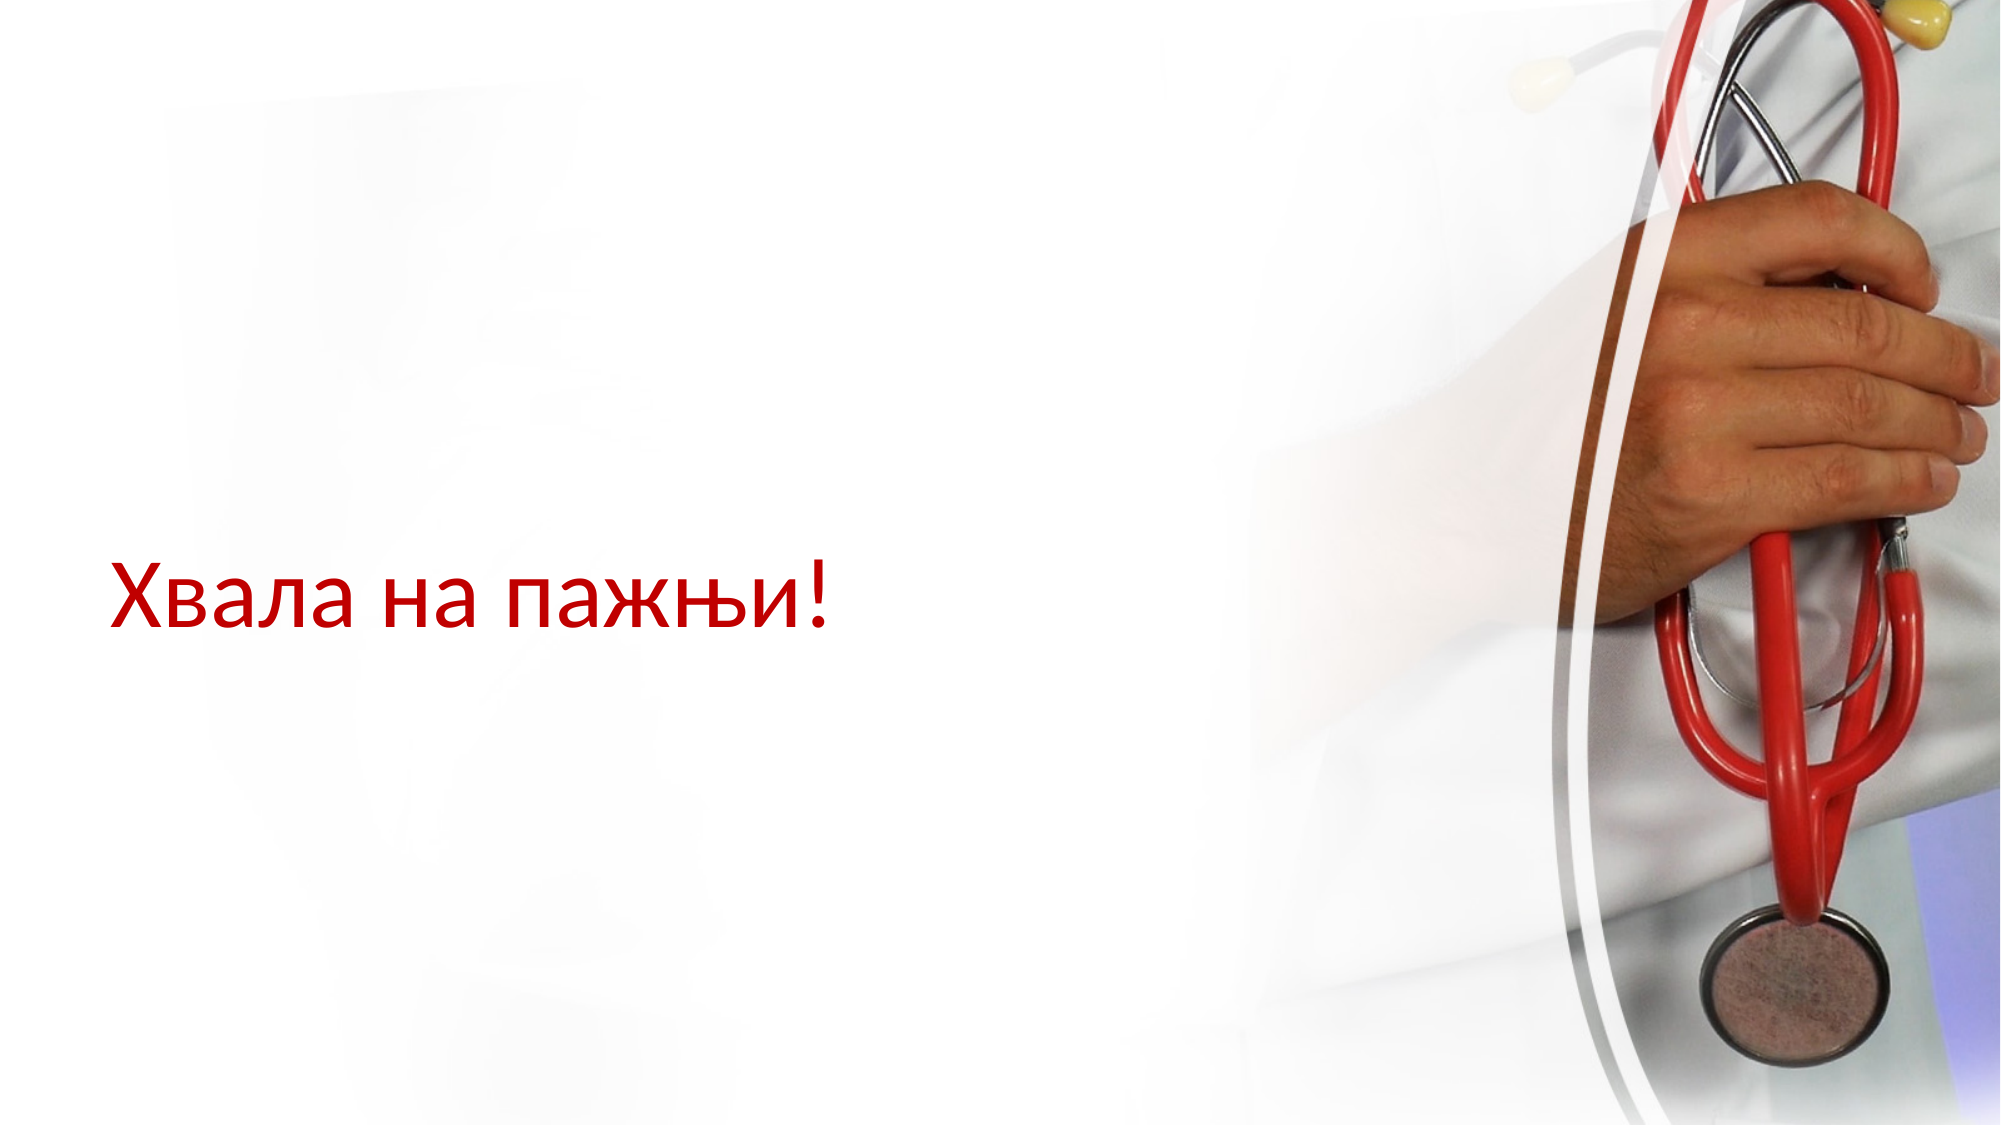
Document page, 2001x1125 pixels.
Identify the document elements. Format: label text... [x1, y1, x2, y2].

picture [0, 0, 2001, 1125]
title Хвала на пажњи! [95, 503, 1536, 671]
